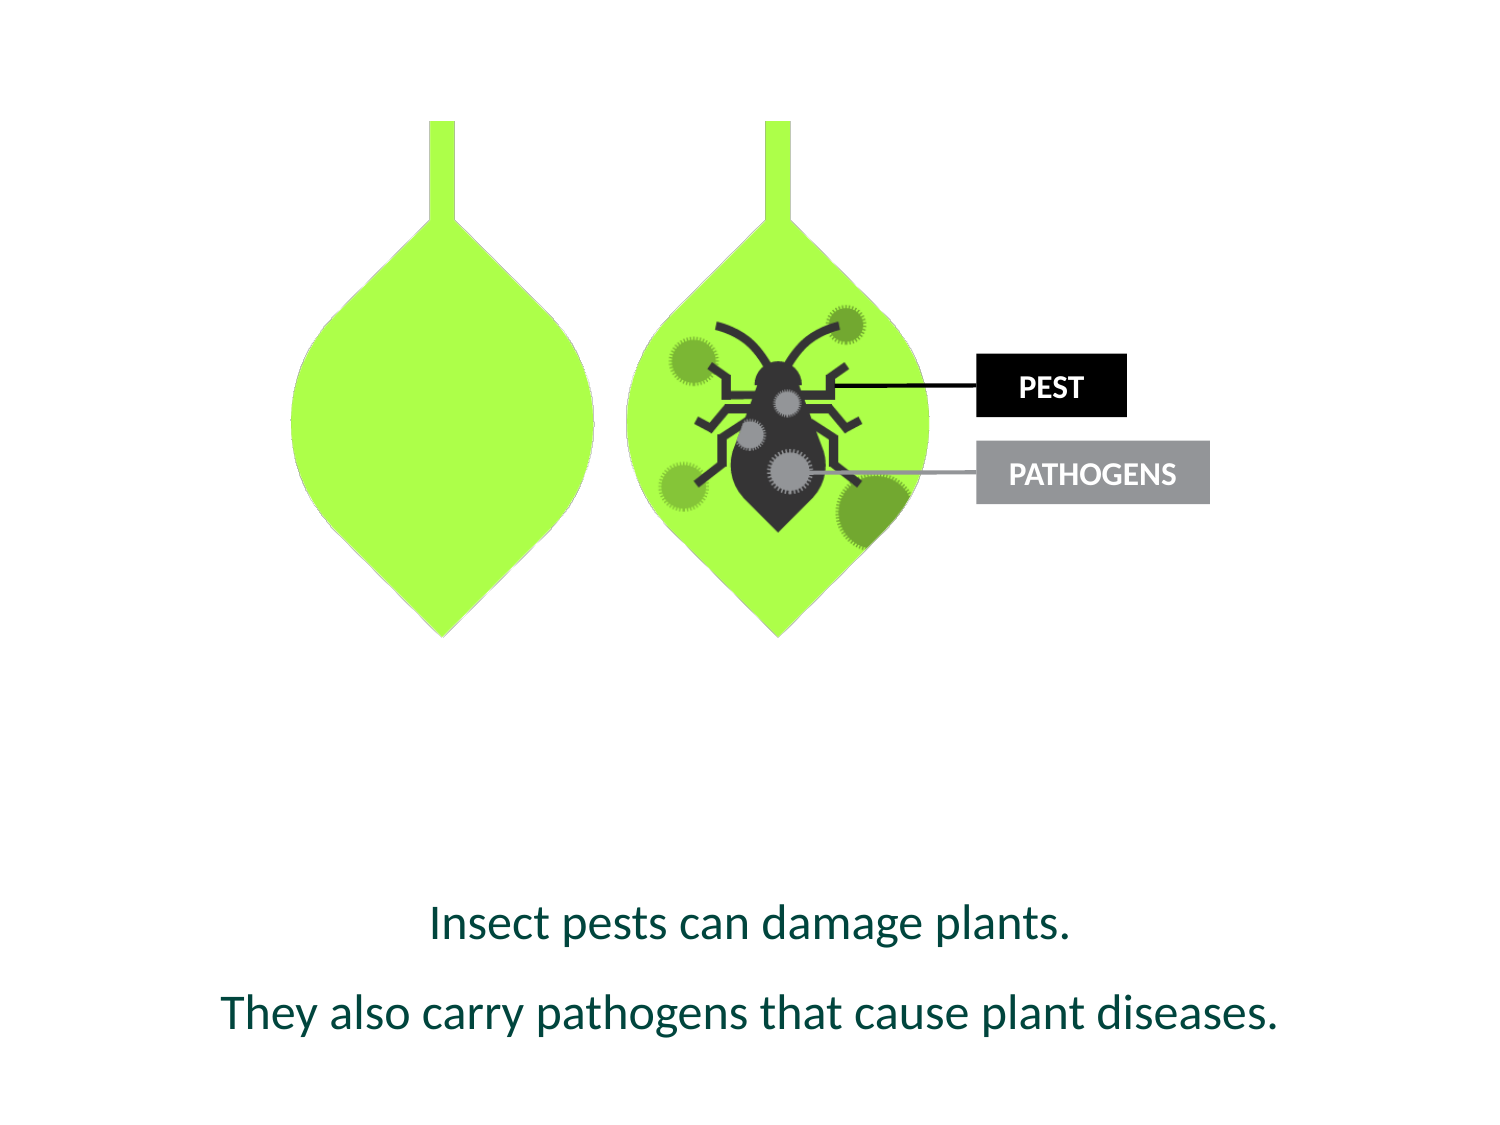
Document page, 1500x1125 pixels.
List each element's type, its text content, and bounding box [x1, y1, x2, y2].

text_box PATHOGENS [976, 440, 1210, 505]
picture [289, 121, 931, 638]
text_box PEST [976, 353, 1127, 418]
text_box Insect pests can damage plants. They also carry pathogens that cause plant diseases. [47, 852, 1452, 1047]
